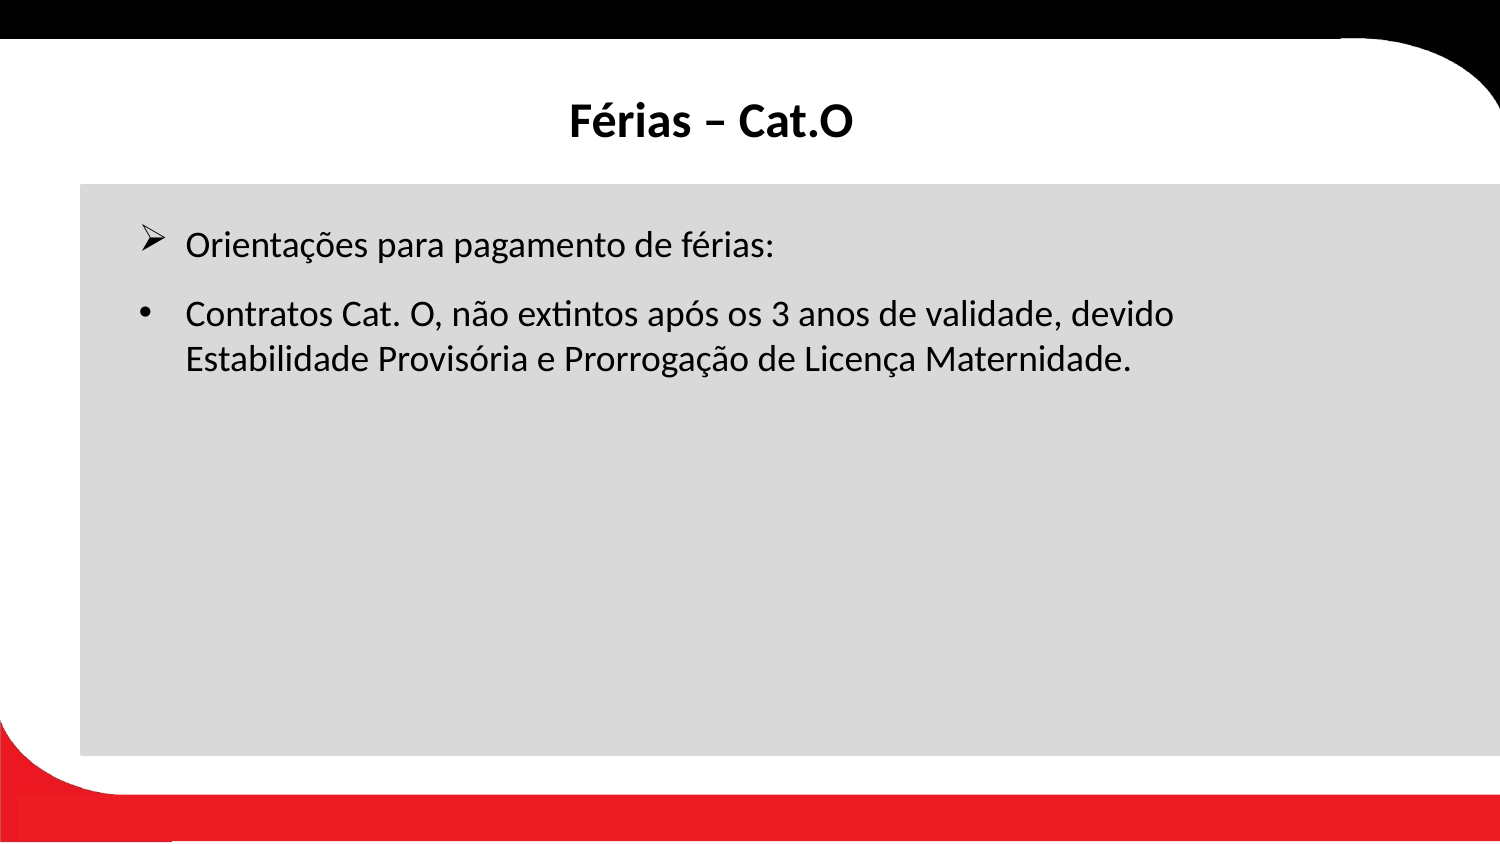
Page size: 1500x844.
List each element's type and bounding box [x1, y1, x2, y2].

text_box [0, 0, 1500, 844]
